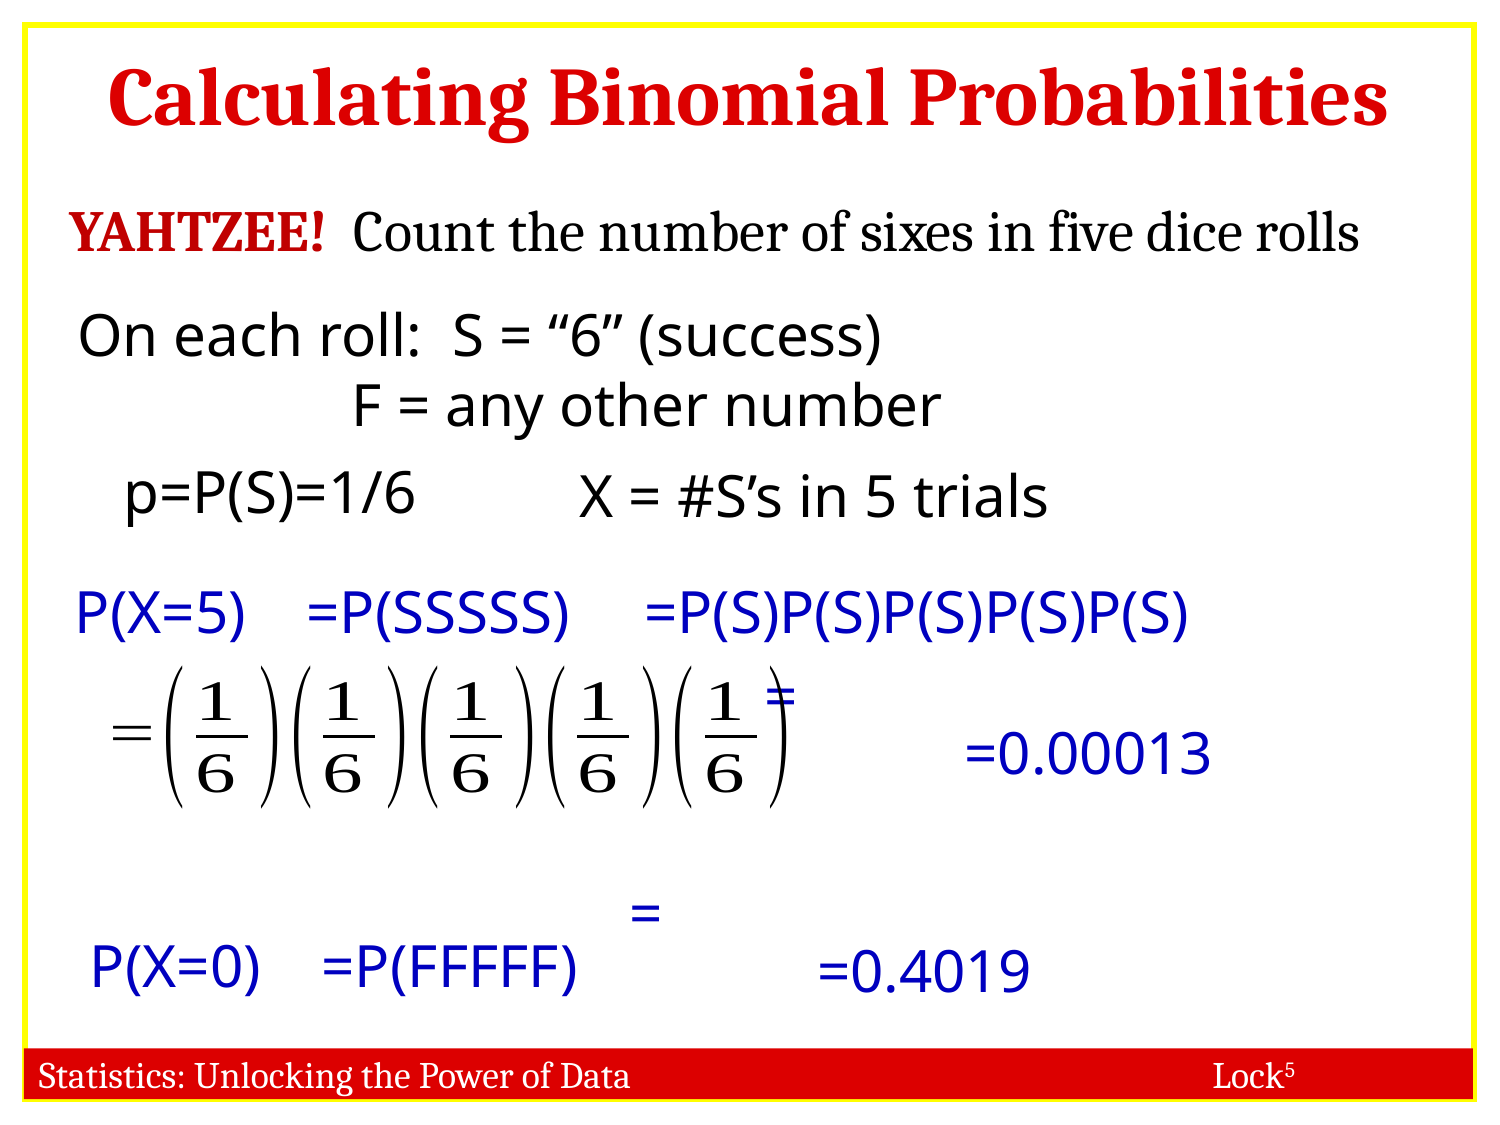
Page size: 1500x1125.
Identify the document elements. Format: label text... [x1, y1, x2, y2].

text_box p=P(S)=1/6 [108, 447, 619, 533]
text_box YAHTZEE! Count the number of sixes in five dice rolls [54, 186, 1450, 271]
title Calculating Binomial Probabilities [49, 24, 1450, 150]
text_box =0.00013 [950, 709, 1358, 794]
text_box P(X=5) [59, 567, 292, 653]
text_box =0.4019 [802, 926, 1211, 1012]
text_box X = #S’s in 5 trials [564, 451, 1309, 537]
text_box P(X=0) [74, 922, 307, 1007]
text_box =P(SSSSS) [292, 567, 629, 653]
text_box On each roll: S = “6” (success) F = any other number [62, 291, 1175, 446]
text_box =P(FFFFF) [307, 922, 665, 1007]
text_box =P(S)P(S)P(S)P(S)P(S) [629, 567, 1325, 653]
